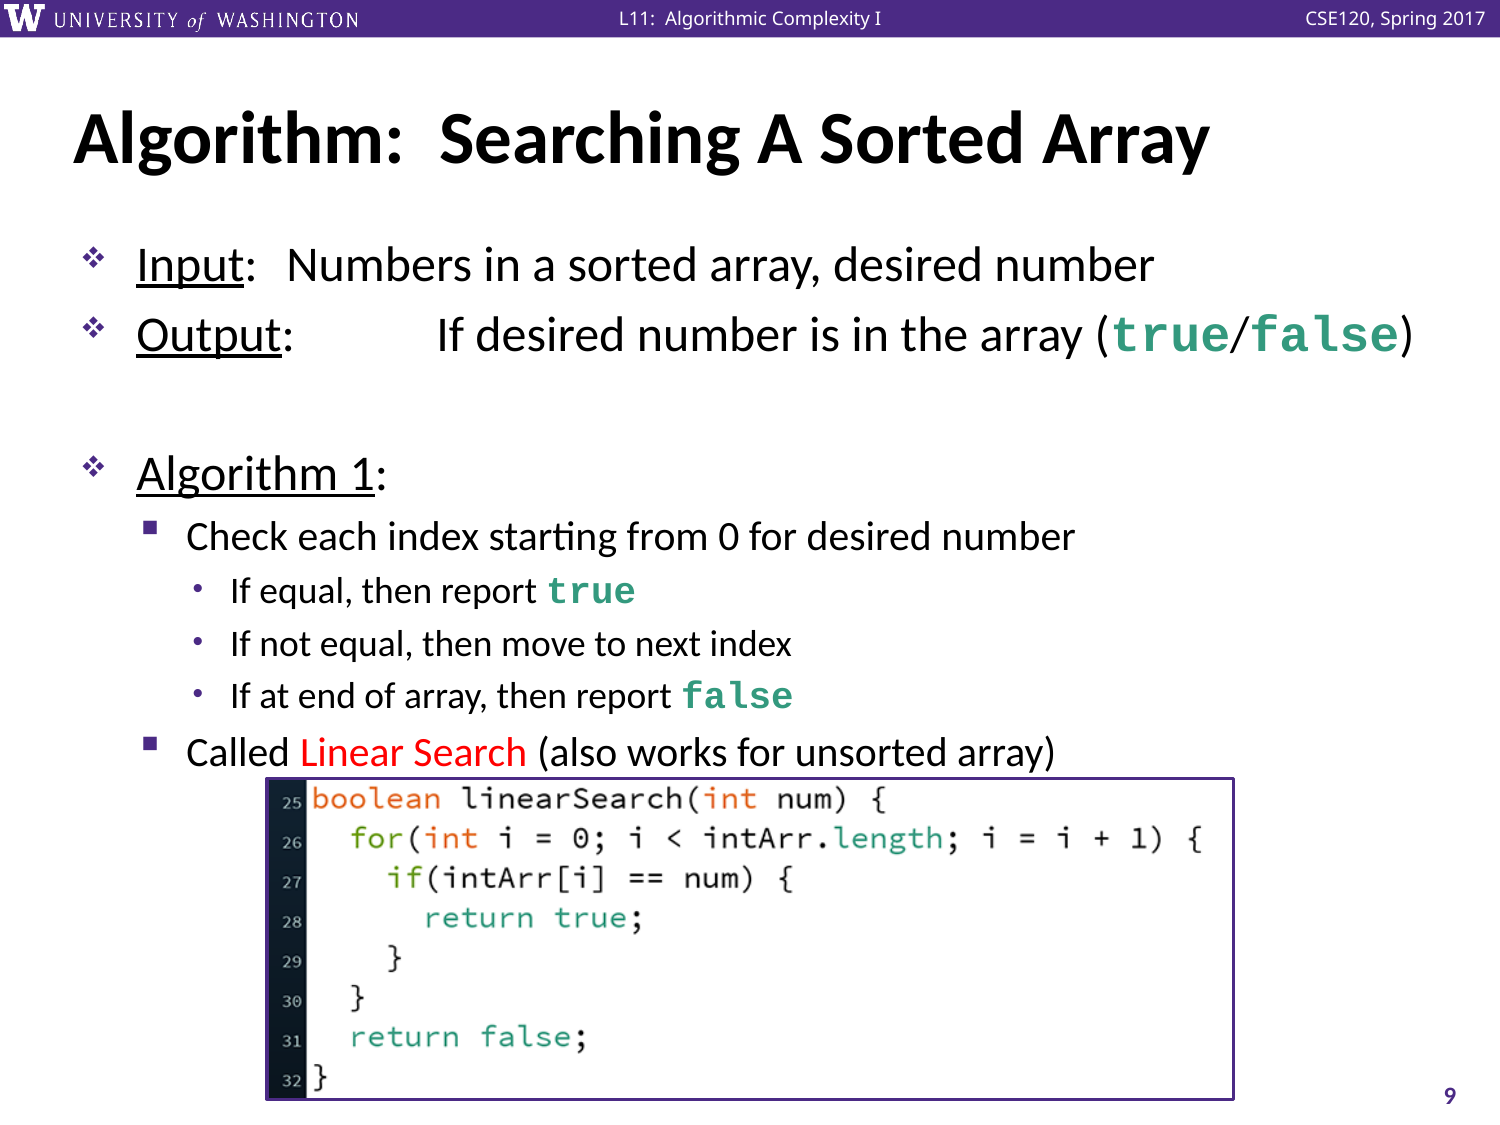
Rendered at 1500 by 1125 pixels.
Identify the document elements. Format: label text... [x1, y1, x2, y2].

picture [4, 4, 358, 32]
slide_number 9 [1400, 1065, 1500, 1125]
title Algorithm: Searching A Sorted Array [58, 71, 1438, 197]
list Input: Numbers in a sorted array, desired number Output: If desired number is in the array (true/false) Algorithm 1: Check each index starting from 0 for desired number If equal, then report true If not equal, then move to next index If at end of array, then report false Called Linear Search (also works for unsorted array) [64, 223, 1438, 1040]
picture [268, 779, 1233, 1098]
